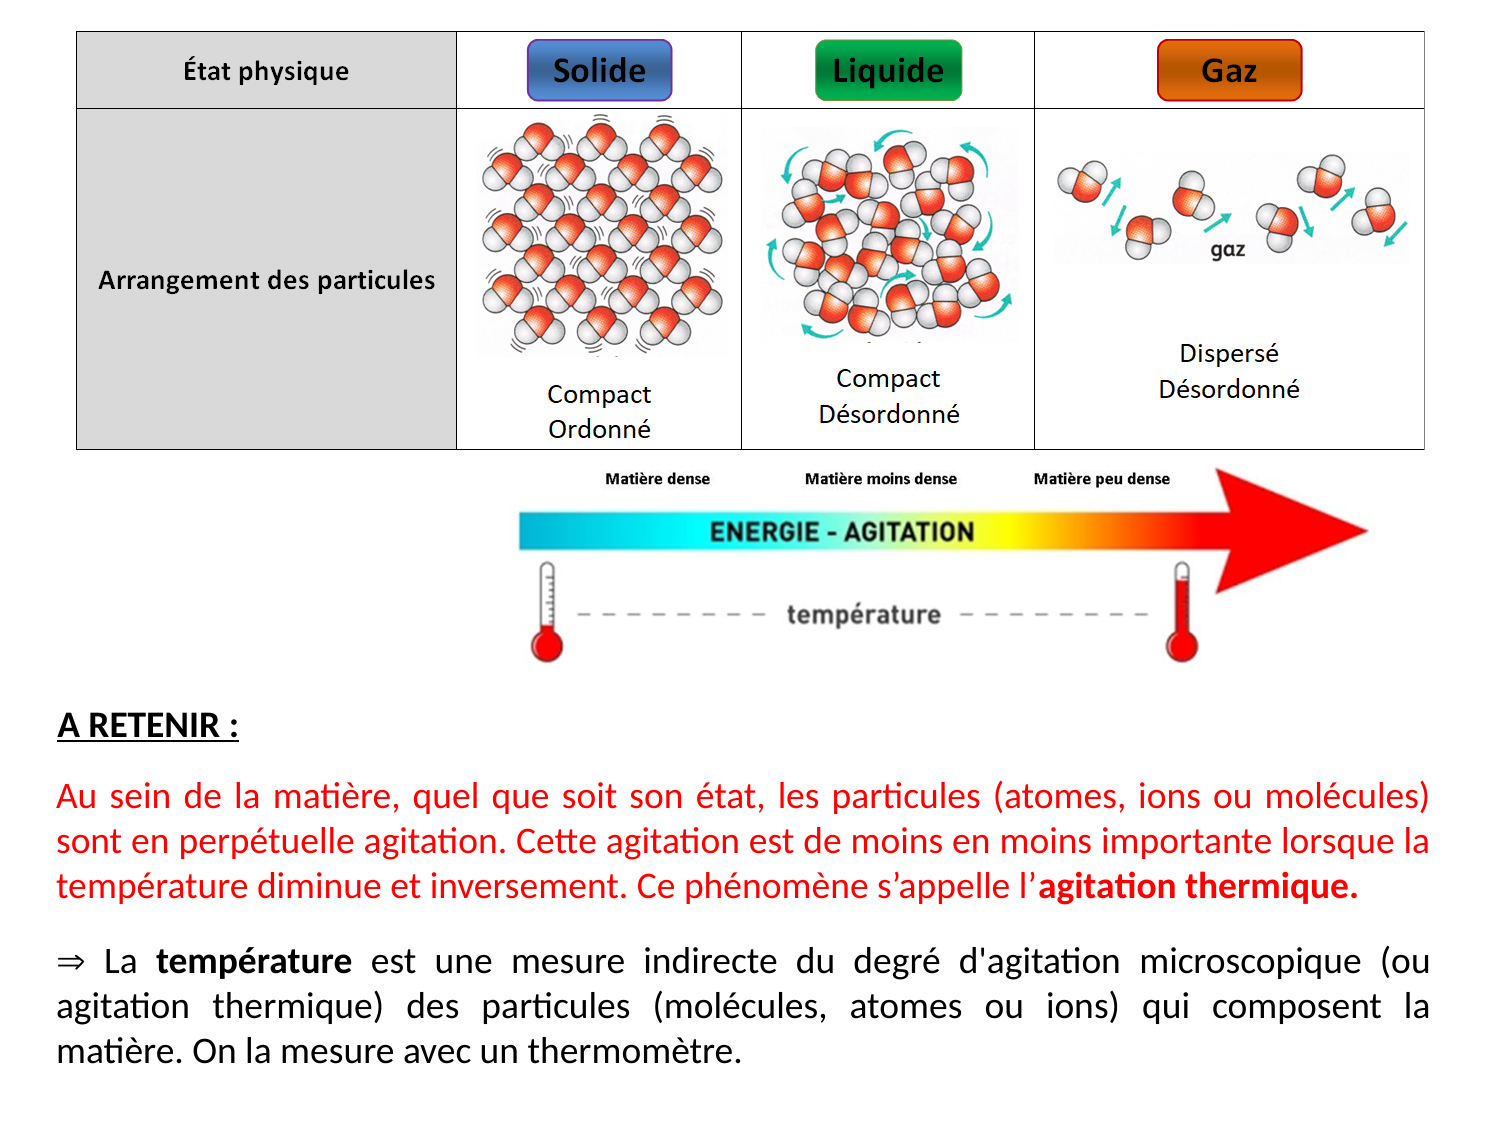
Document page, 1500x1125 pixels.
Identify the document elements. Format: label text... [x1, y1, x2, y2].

text_box A RETENIR : [42, 692, 254, 753]
picture [75, 30, 1425, 675]
text_box Au sein de la matière, quel que soit son état, les particules (atomes, ions ou molécules) sont en perpétuelle agitation. Cette agitation est de moins en moins importante lorsque la température diminue et inversement. Ce phénomène s’appelle l’agitation thermique.  La température est une mesure indirecte du degré d'agitation microscopique (ou agitation thermique) des particules (molécules, atomes ou ions) qui composent la matière. On la mesure avec un thermomètre. [41, 763, 1447, 1078]
